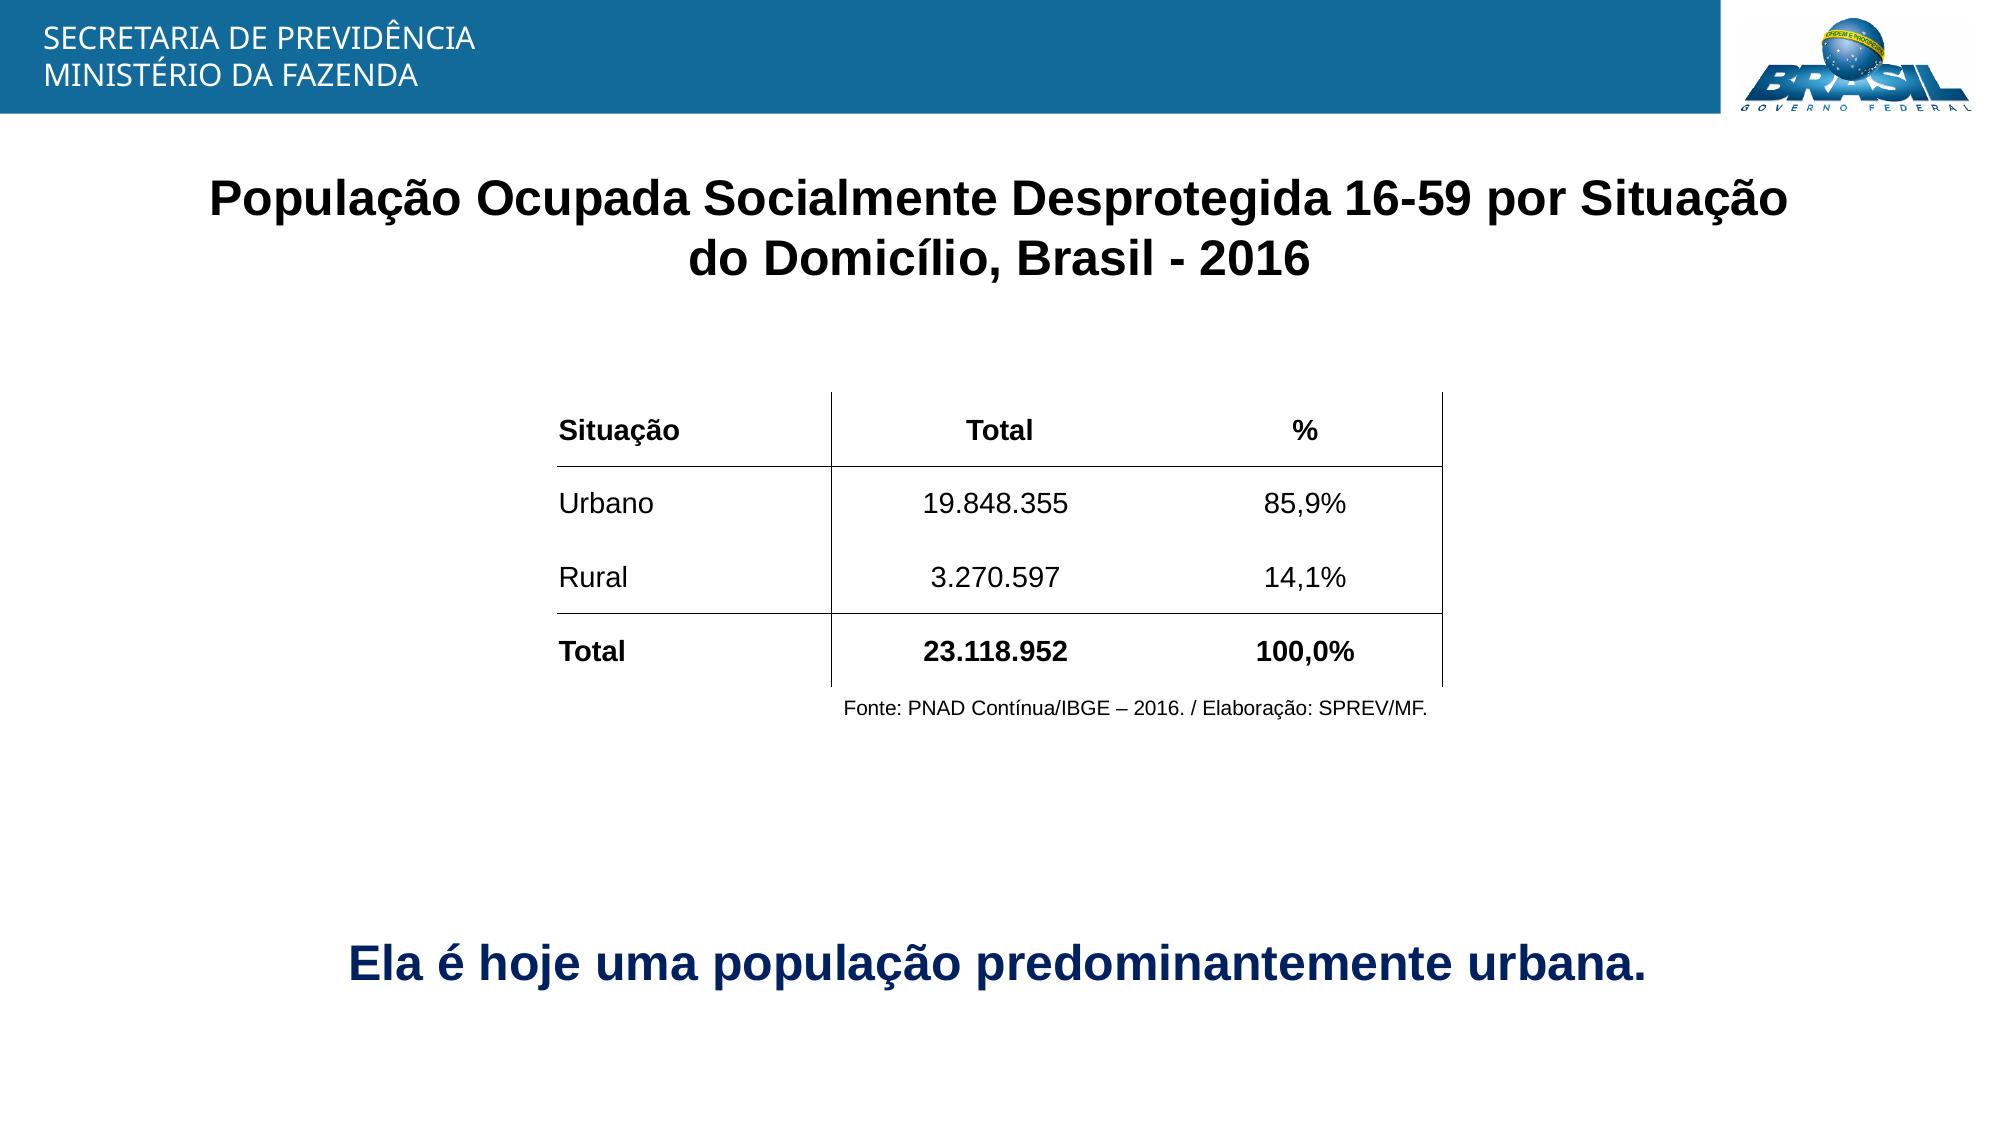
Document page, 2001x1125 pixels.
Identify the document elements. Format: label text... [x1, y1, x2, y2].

table_cell 23.118.952 [832, 614, 1168, 687]
table_cell 100,0% [1168, 614, 1442, 687]
table_cell 85,9% [1168, 467, 1442, 540]
table_cell 3.270.597 [832, 540, 1168, 613]
table_cell Rural [557, 540, 831, 613]
table_header Total [832, 392, 1168, 466]
table_cell Urbano [557, 467, 831, 540]
text_box Fonte: PNAD Contínua/IBGE – 2016. / Elaboração: SPREV/MF. [557, 687, 1443, 728]
text_box População Ocupada Socialmente Desprotegida 16-59 por Situação do Domicílio, Brasil - 2016 [173, 113, 1827, 339]
table_cell 14,1% [1168, 540, 1442, 613]
picture [1741, 18, 1972, 111]
text_box Ela é hoje uma população predominantemente urbana. [171, 872, 1826, 1050]
table_cell 19.848.355 [832, 467, 1168, 540]
table_header % [1168, 392, 1442, 466]
table_cell Total [557, 614, 831, 687]
table_header Situação [557, 392, 831, 466]
